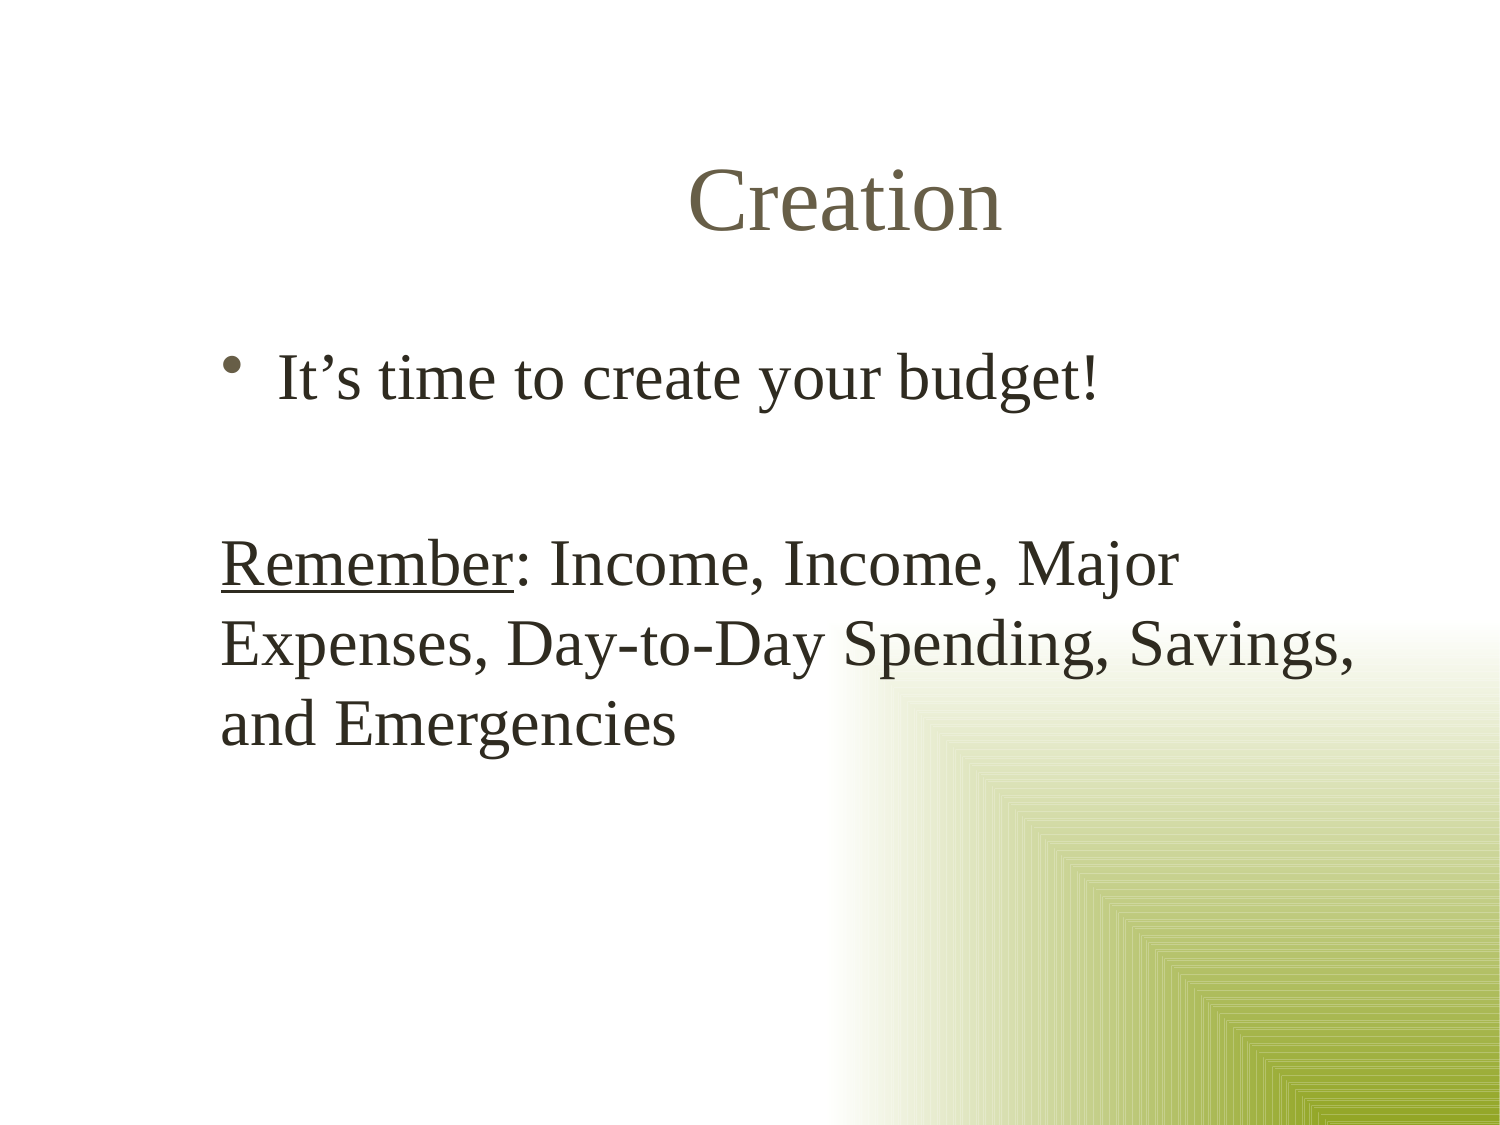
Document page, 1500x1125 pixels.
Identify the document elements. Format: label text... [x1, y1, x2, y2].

list It’s time to create your budget! Remember: Income, Income, Major Expenses, Day-to-Day Spending, Savings, and Emergencies [205, 324, 1481, 1000]
title Creation [208, 99, 1484, 288]
